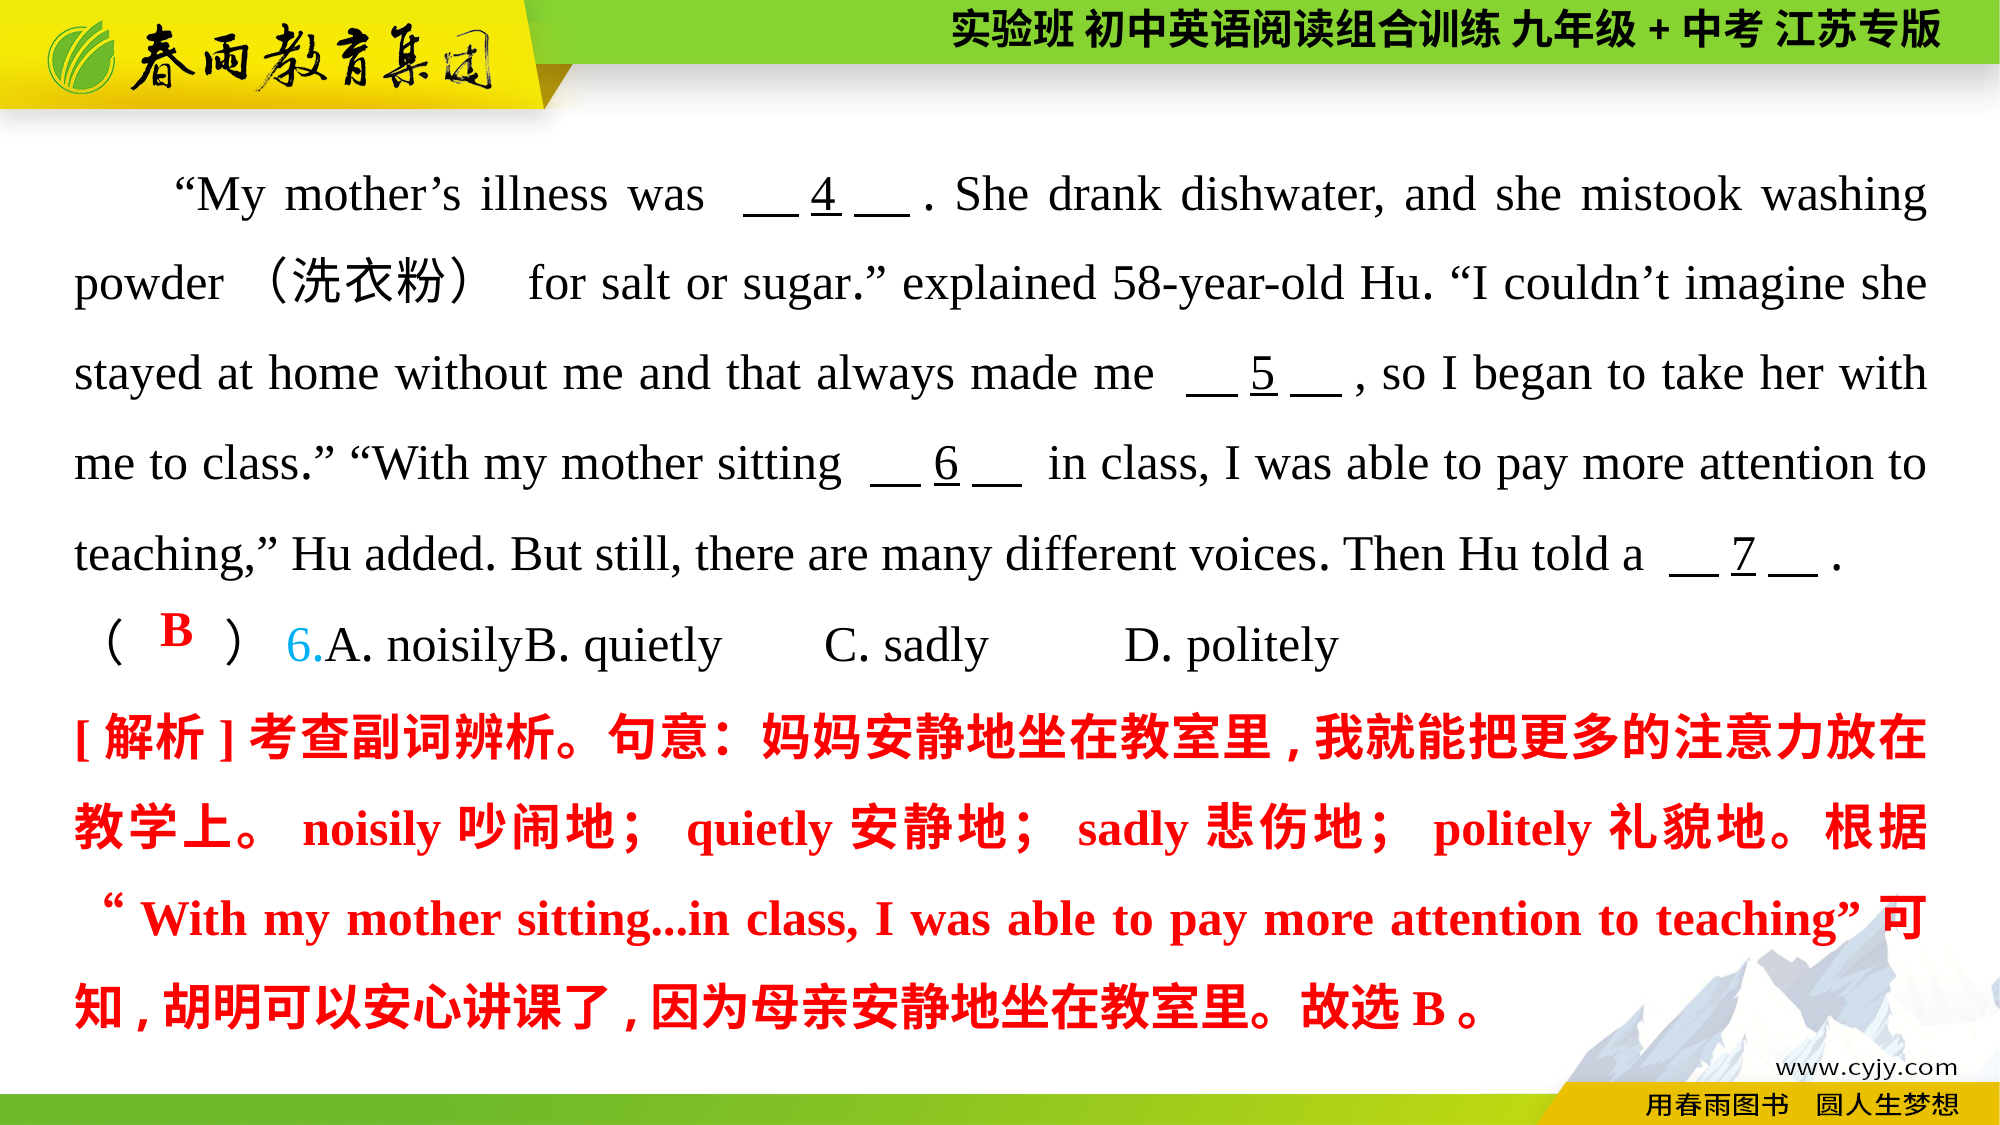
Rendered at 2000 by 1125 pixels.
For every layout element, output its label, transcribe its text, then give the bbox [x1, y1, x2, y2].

list “My mother’s illness was 4 . She drank dishwater, and she mistook washing powder（洗衣粉） for salt or sugar.” explained 58-year-old Hu. “I couldn’t imagine she stayed at home without me and that always made me 5 , so I began to take her with me to class.” “With my mother sitting 6 in class, I was able to pay more attention to teaching,” Hu added. But still, there are many different voices. Then Hu told a 7 . [59, 122, 1944, 574]
picture [0, 0, 2000, 1125]
text_box B [145, 588, 209, 664]
text_box [解析]考查副词辨析。句意：妈妈安静地坐在教室里,我就能把更多的注意力放在教学上。noisily吵闹地；quietly安静地；sadly悲伤地；politely礼貌地。根据“With my mother sitting...in class, I was able to pay more attention to teaching”可知,胡明可以安心讲课了,因为母亲安静地坐在教室里。故选B。 [59, 667, 1944, 1043]
text_box （ ）6.A. noisily B. quietly C. sadly D. politely [59, 574, 1944, 667]
